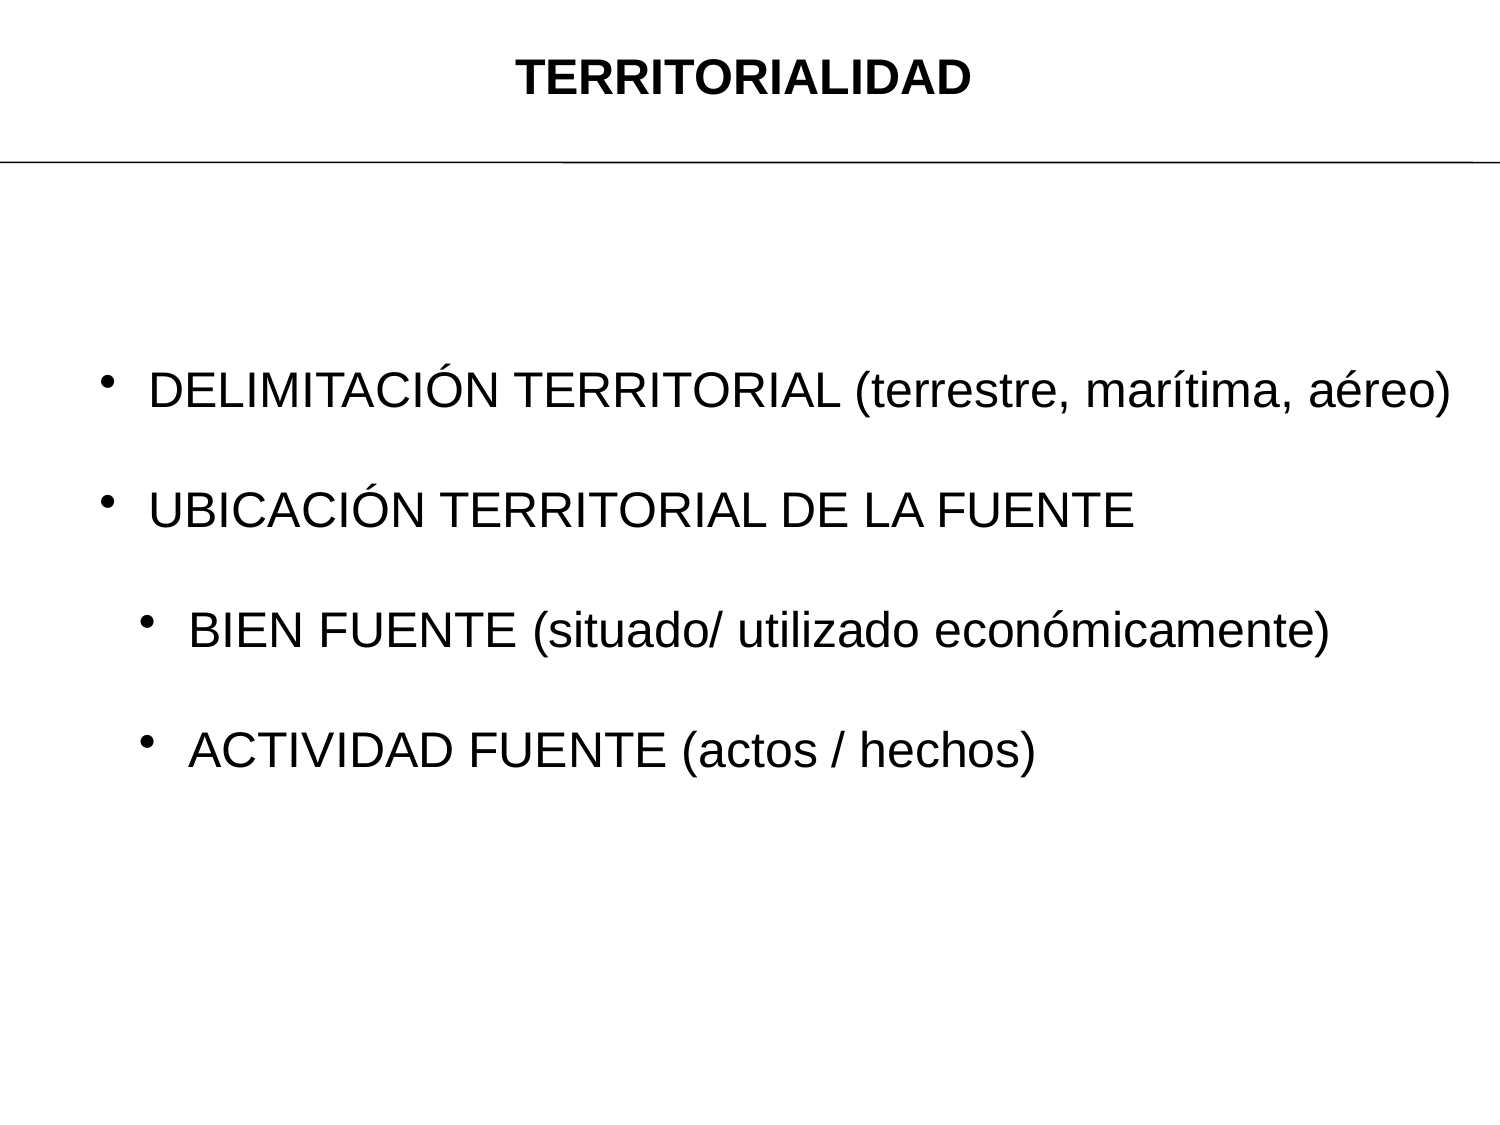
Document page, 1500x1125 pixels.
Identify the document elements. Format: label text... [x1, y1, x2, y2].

text_box TERRITORIALIDAD [399, 37, 1088, 113]
text_box DELIMITACIÓN TERRITORIAL (terrestre, marítima, aéreo) UBICACIÓN TERRITORIAL DE LA FUENTE BIEN FUENTE (situado/ utilizado económicamente) ACTIVIDAD FUENTE (actos / hechos) [84, 349, 1469, 785]
